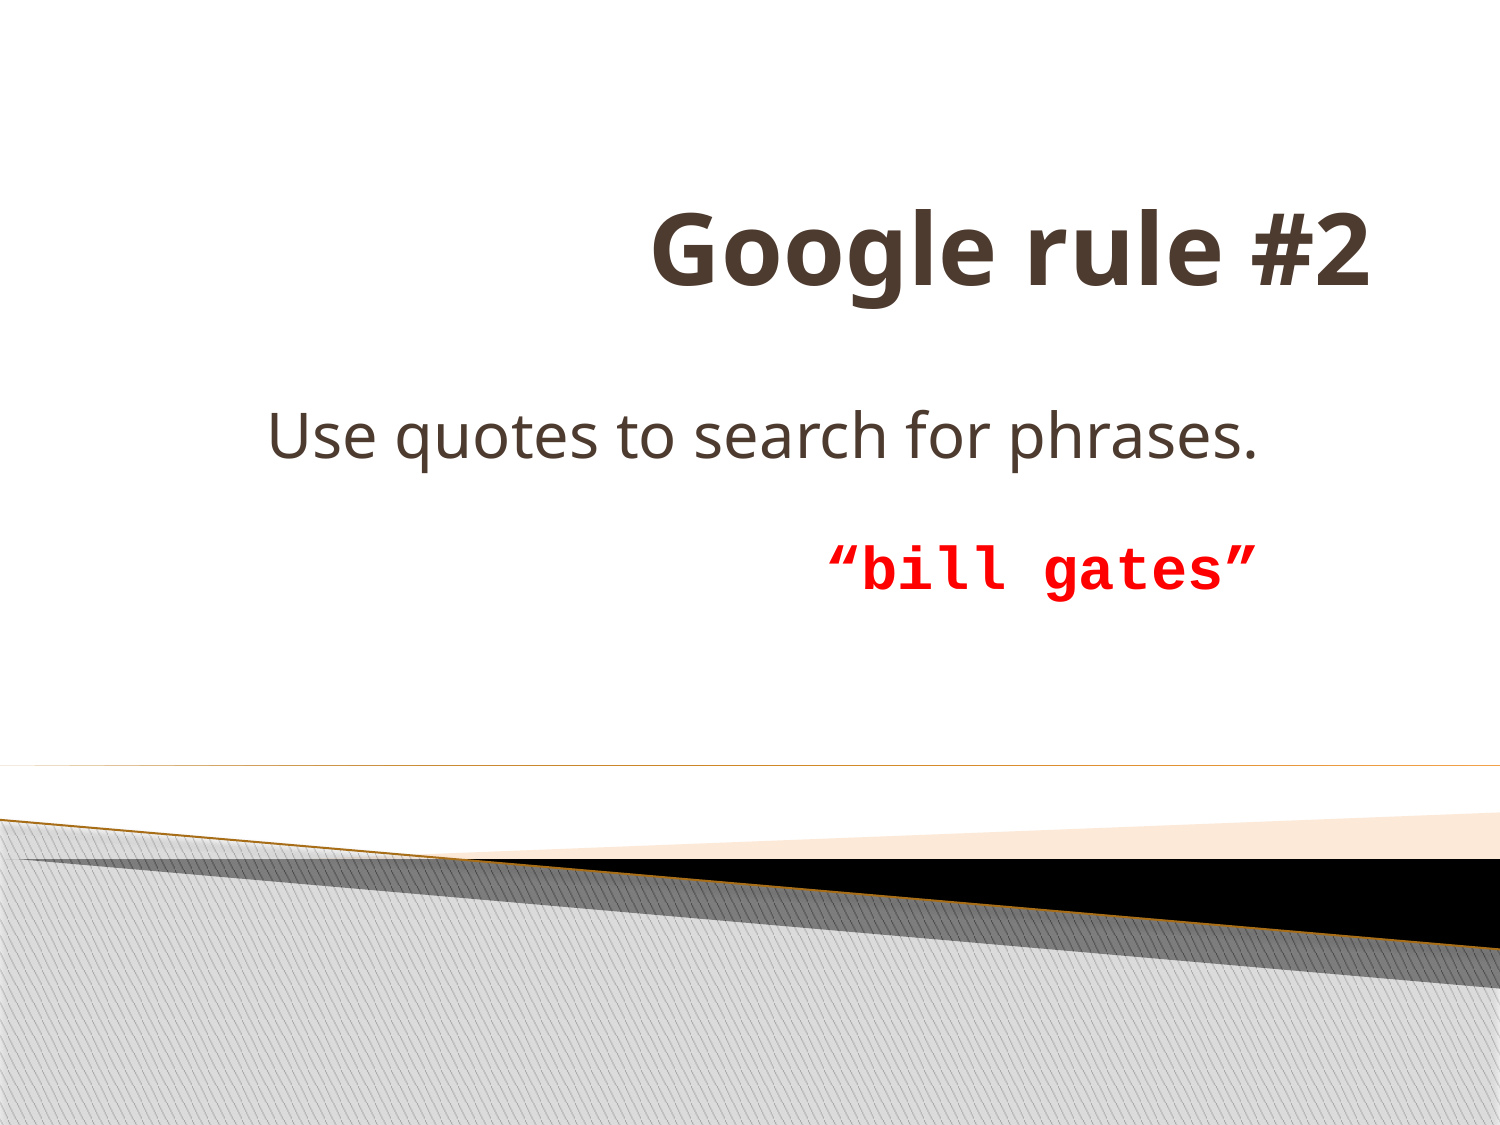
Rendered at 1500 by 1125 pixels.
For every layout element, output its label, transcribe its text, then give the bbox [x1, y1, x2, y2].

title Google rule #2 [112, 125, 1388, 313]
picture [5, 859, 1500, 989]
subtitle Use quotes to search for phrases. “bill gates” [225, 387, 1275, 675]
